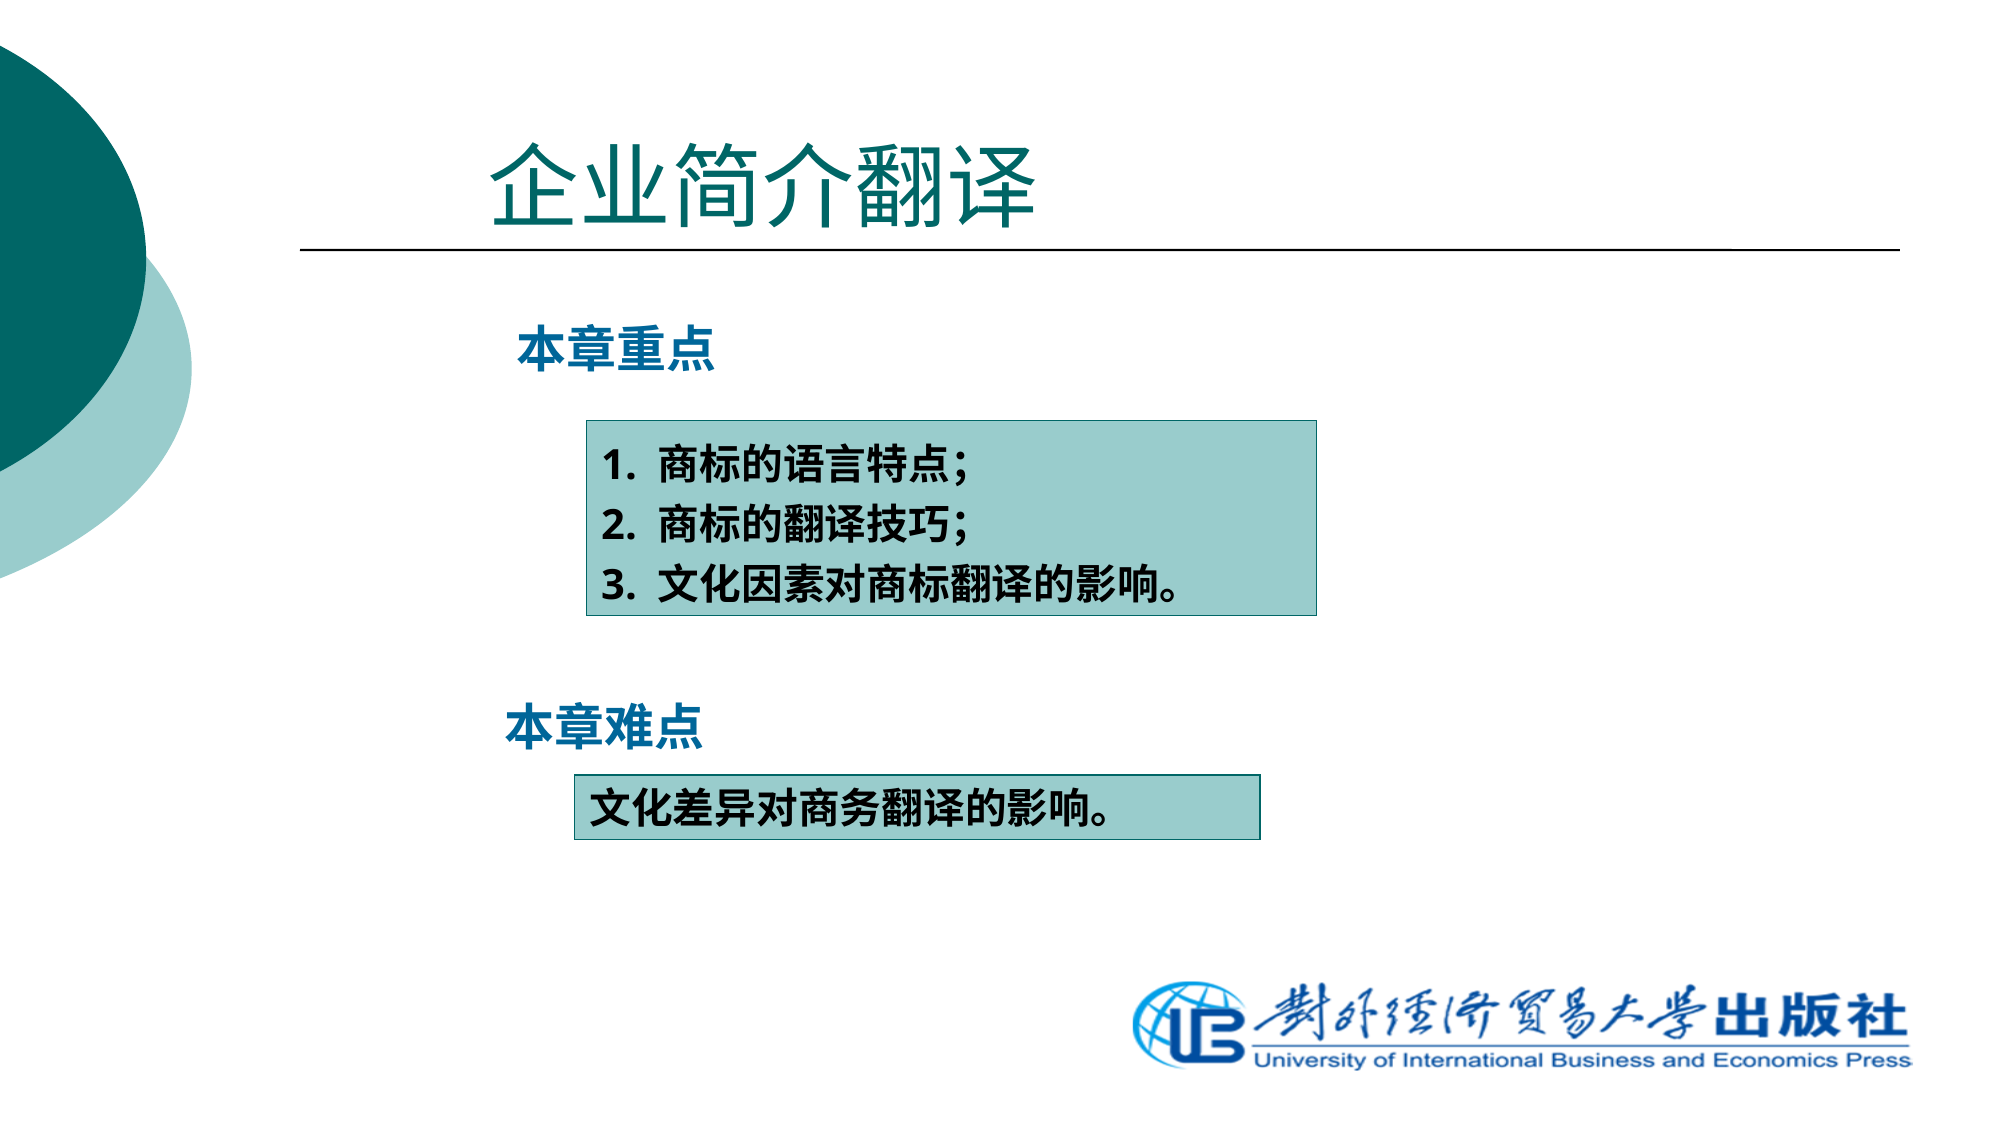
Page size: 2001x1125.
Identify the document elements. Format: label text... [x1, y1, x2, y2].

text_box 本章难点 [480, 692, 729, 764]
text_box 1. 商标的语言特点； 2. 商标的翻译技巧； 3. 文化因素对商标翻译的影响。 [586, 420, 1317, 616]
text_box 文化差异对商务翻译的影响。 [574, 774, 1260, 840]
title 企业简介翻译 [472, 58, 1673, 247]
text_box 本章重点 [456, 302, 776, 386]
picture [1054, 922, 2000, 1125]
